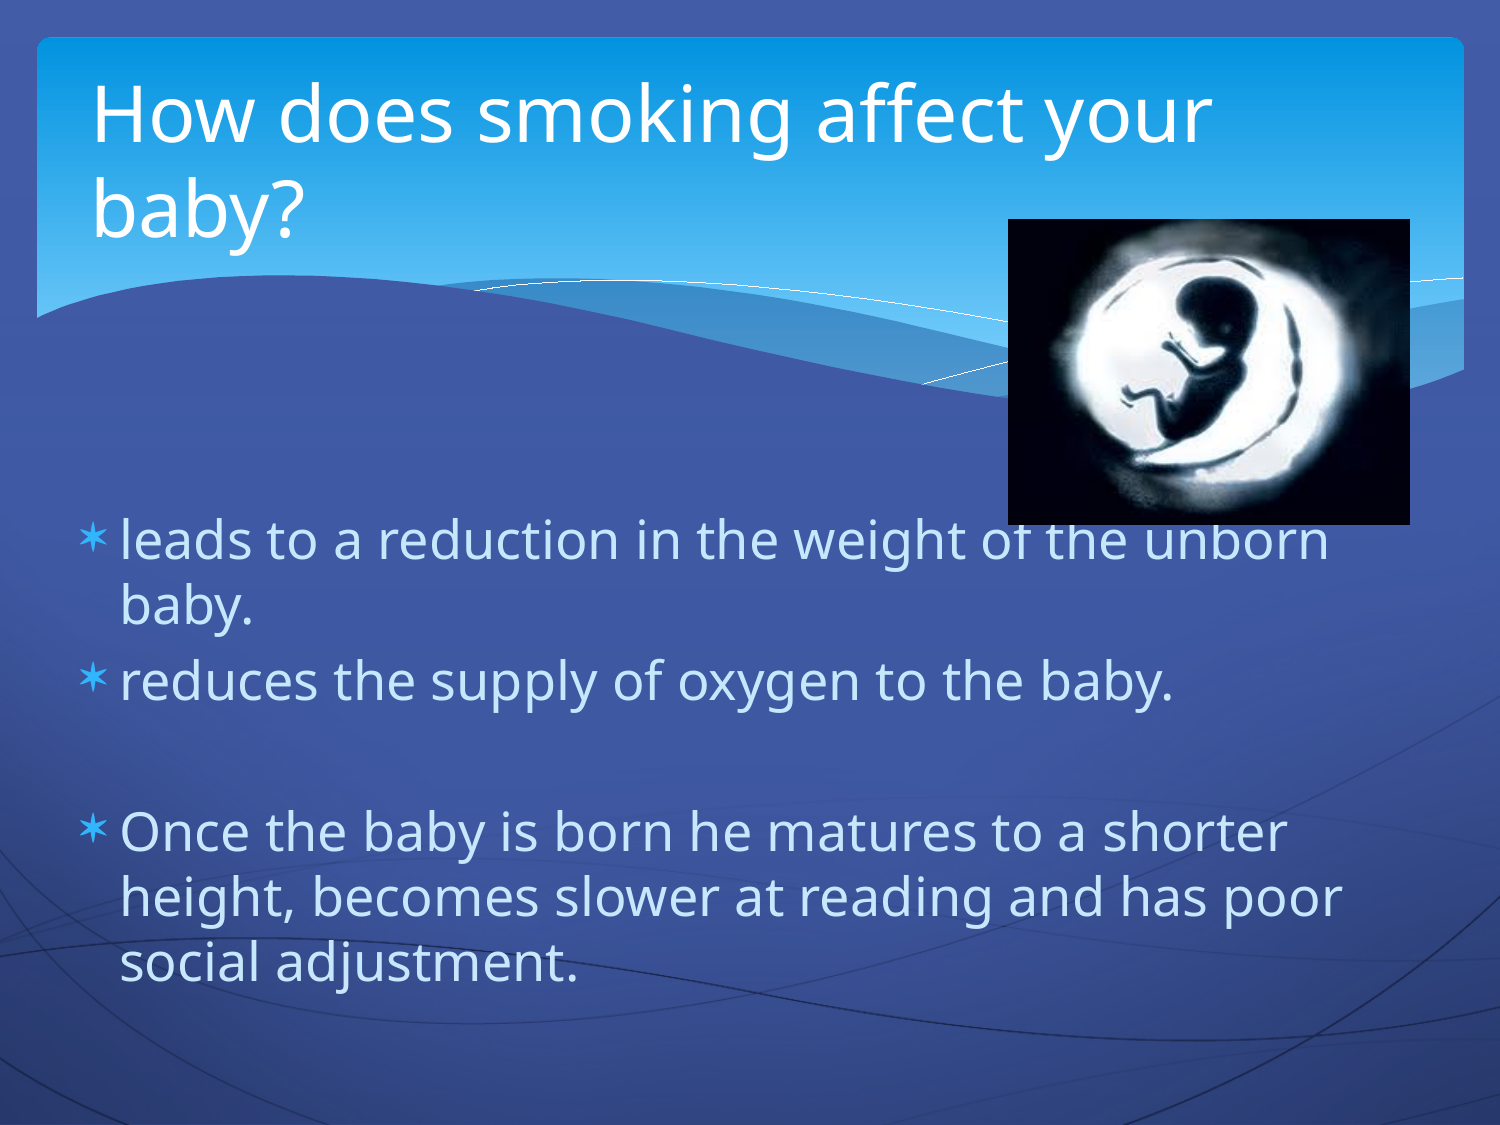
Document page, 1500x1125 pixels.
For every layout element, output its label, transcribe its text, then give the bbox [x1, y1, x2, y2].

picture [1008, 219, 1411, 526]
title How does smoking affect your baby? [75, 55, 1425, 261]
list leads to a reduction in the weight of the unborn baby. reduces the supply of oxygen to the baby. Once the baby is born he matures to a shorter height, becomes slower at reading and has poor social adjustment. [64, 438, 1447, 1005]
